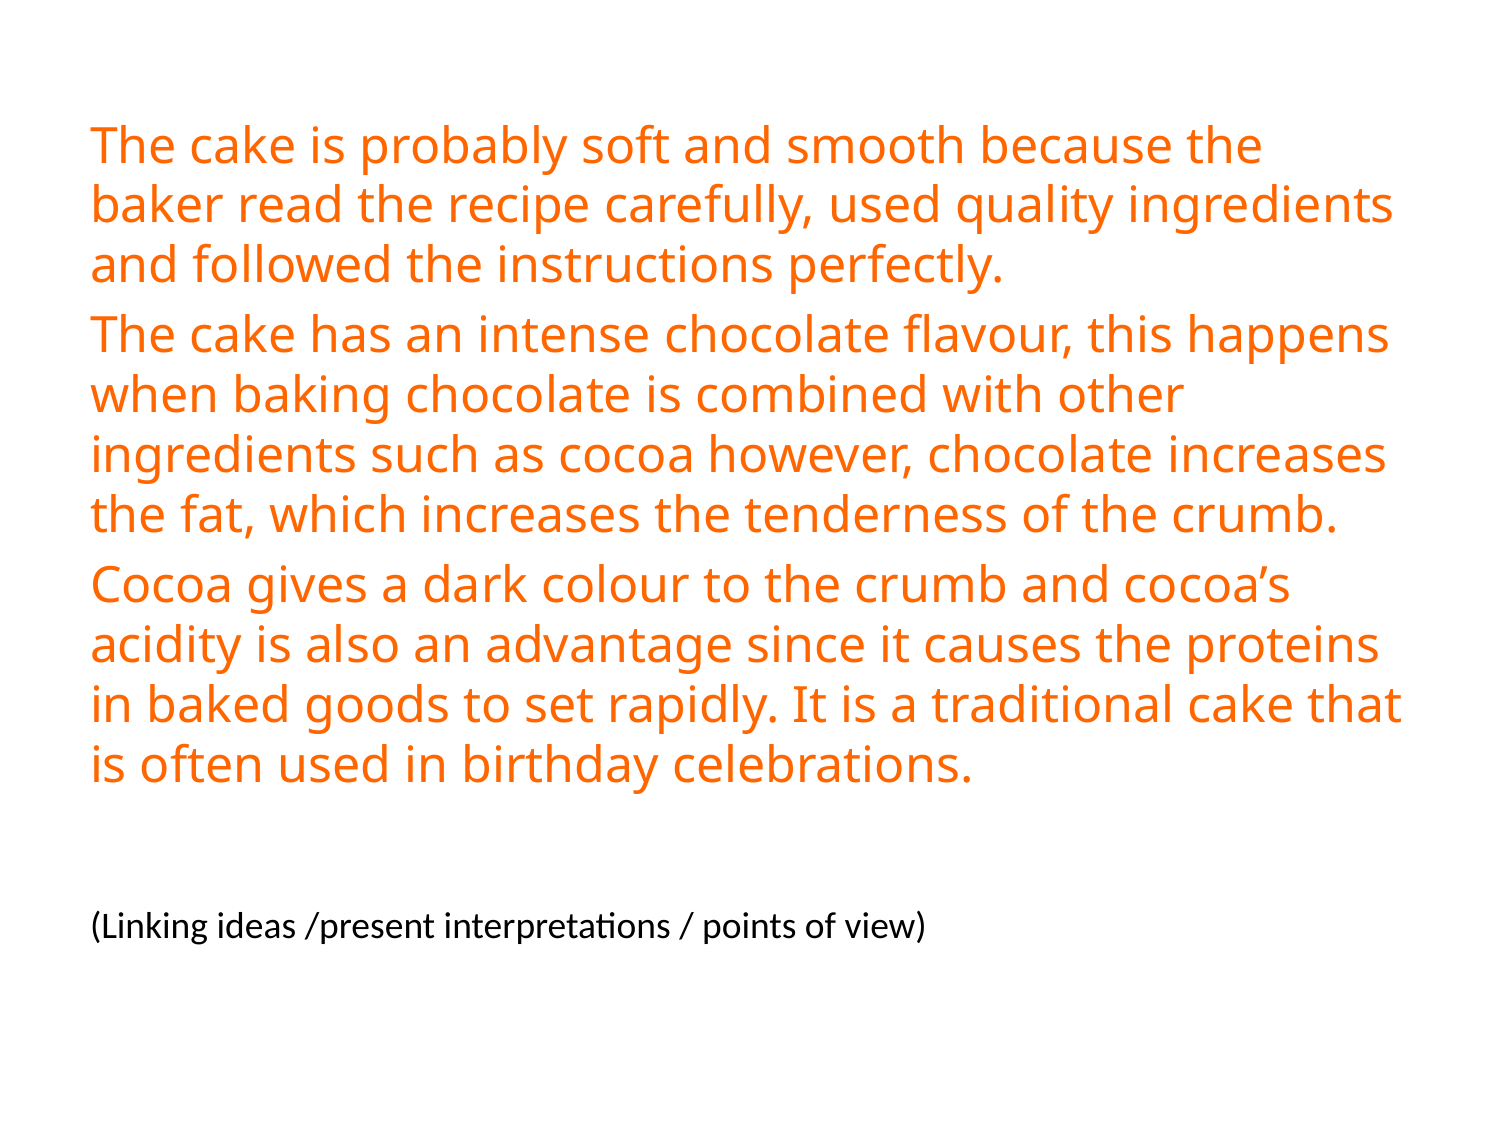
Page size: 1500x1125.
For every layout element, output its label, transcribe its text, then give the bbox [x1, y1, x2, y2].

list The cake is probably soft and smooth because the baker read the recipe carefully, used quality ingredients and followed the instructions perfectly. The cake has an intense chocolate flavour, this happens when baking chocolate is combined with other ingredients such as cocoa however, chocolate increases the fat, which increases the tenderness of the crumb. Cocoa gives a dark colour to the crumb and cocoa’s acidity is also an advantage since it causes the proteins in baked goods to set rapidly. It is a traditional cake that is often used in birthday celebrations. (Linking ideas /present interpretations / points of view) [75, 73, 1425, 1034]
